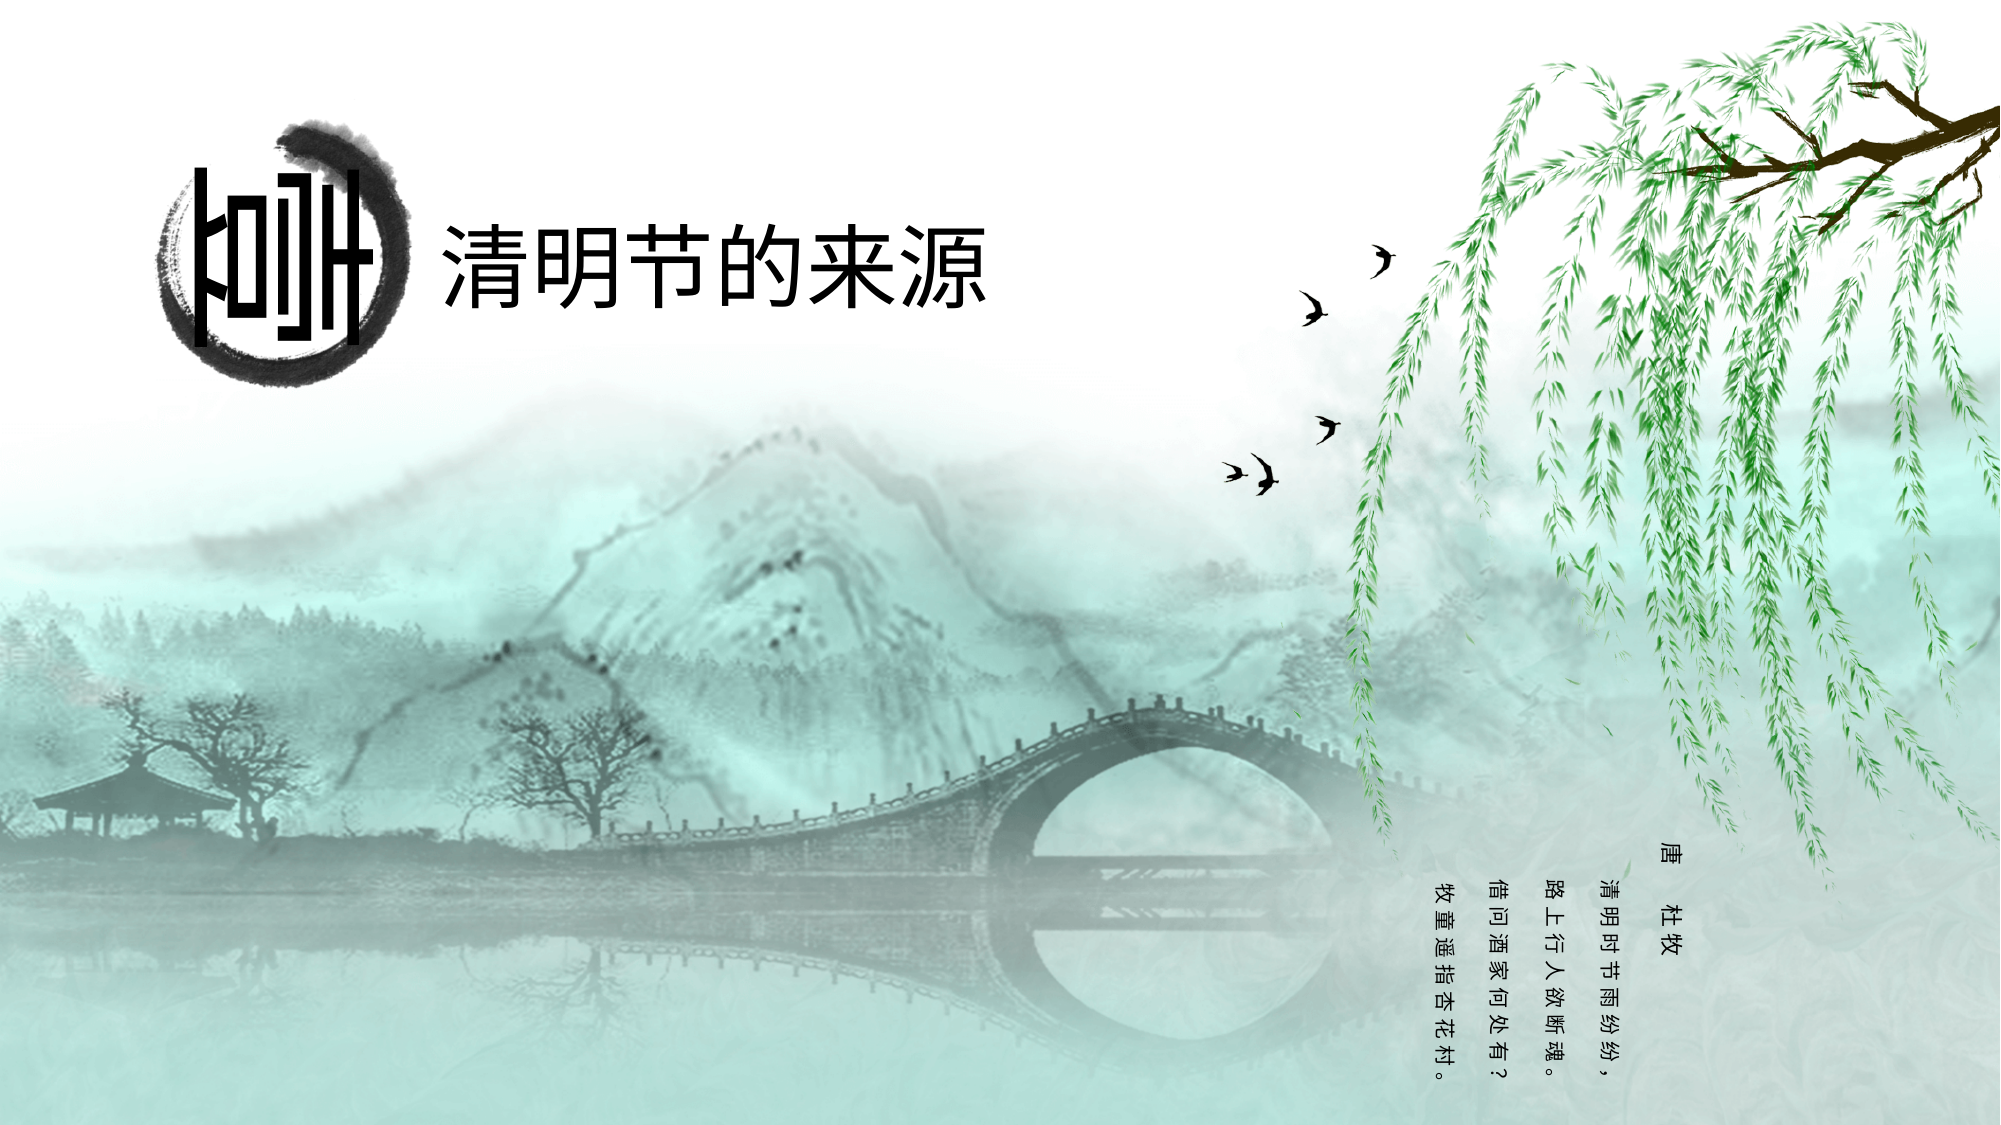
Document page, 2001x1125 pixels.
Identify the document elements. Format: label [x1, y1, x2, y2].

text_box [1409, 827, 1695, 1125]
picture [0, 0, 2000, 1125]
